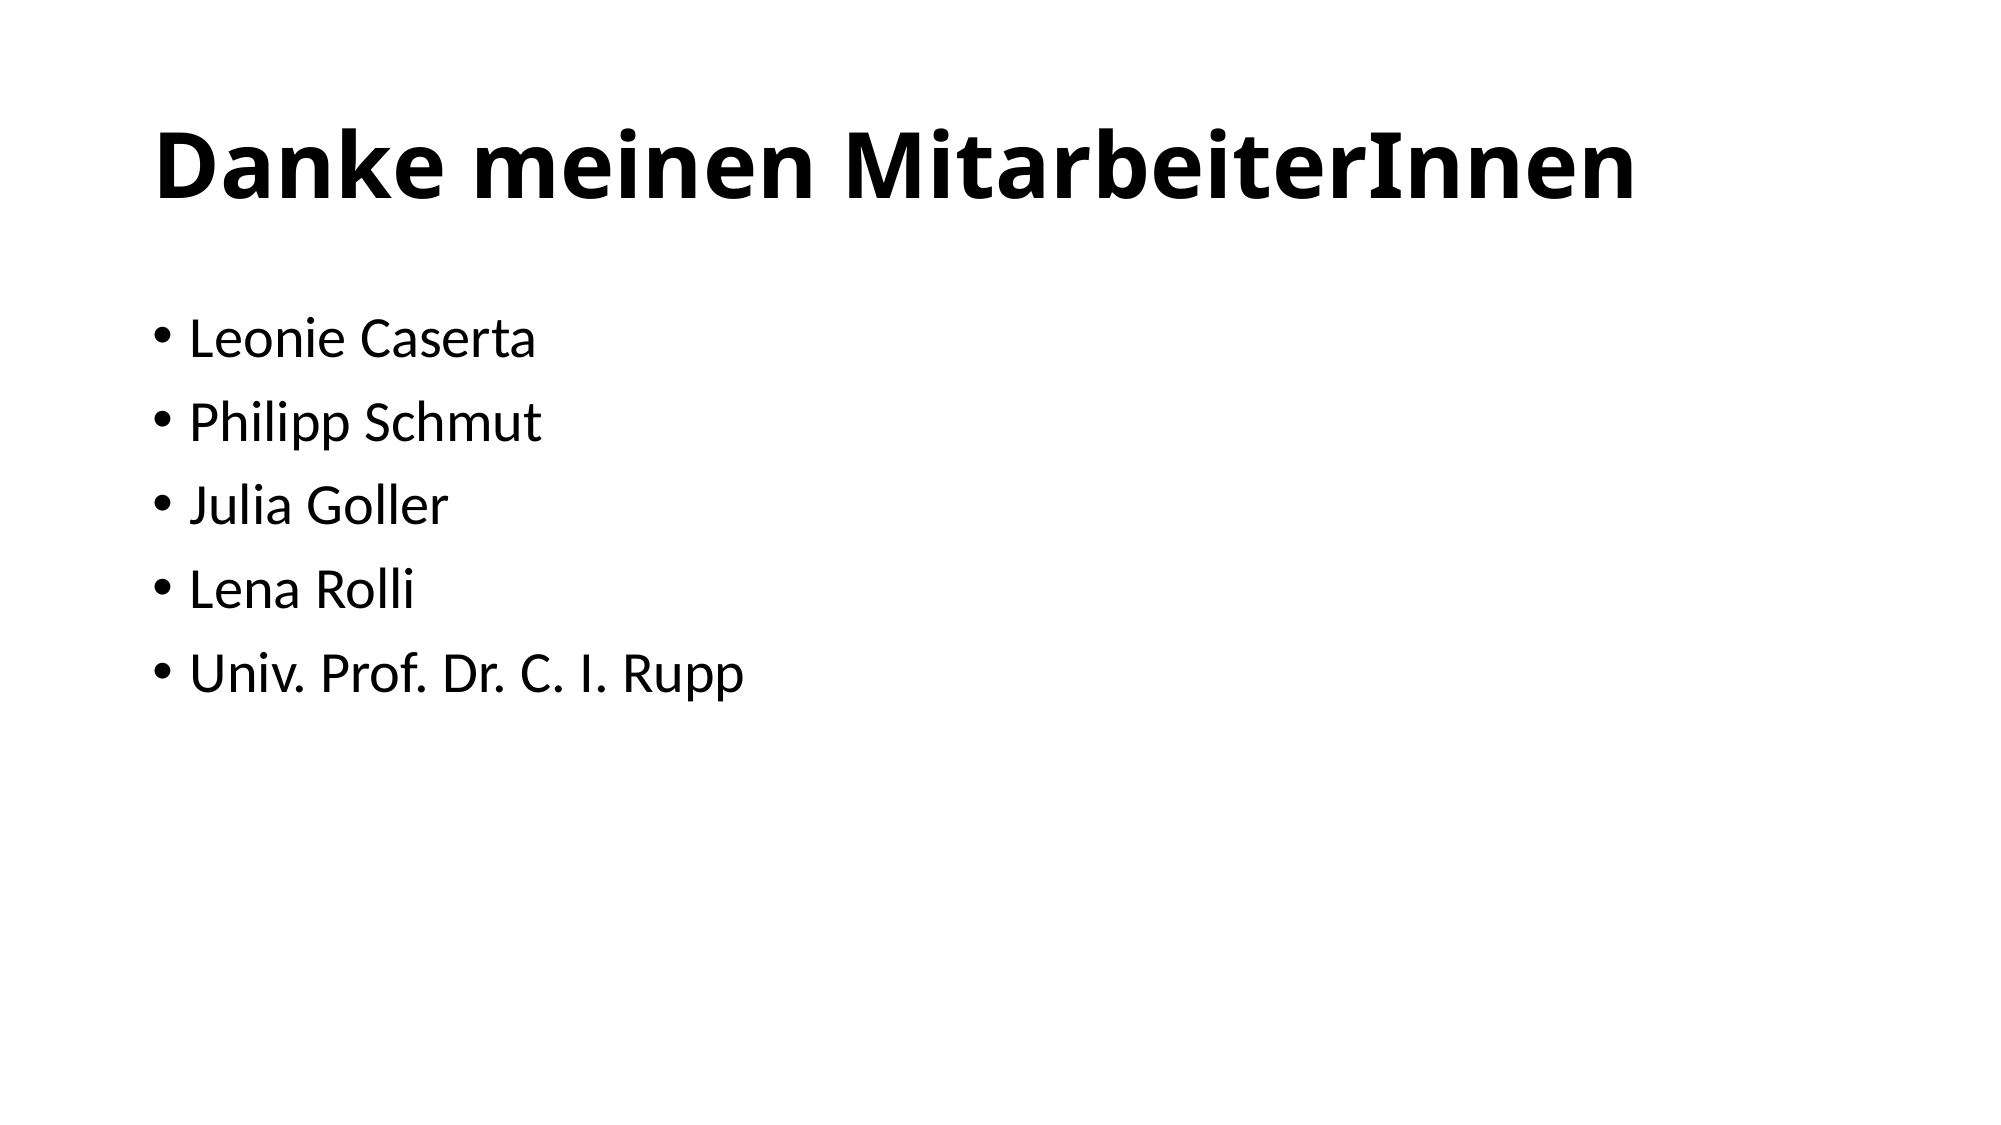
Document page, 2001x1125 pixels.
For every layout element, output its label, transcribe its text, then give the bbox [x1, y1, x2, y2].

title Danke meinen MitarbeiterInnen [137, 59, 1863, 278]
list Leonie Caserta Philipp Schmut Julia Goller Lena Rolli Univ. Prof. Dr. C. I. Rupp [137, 299, 1863, 1014]
